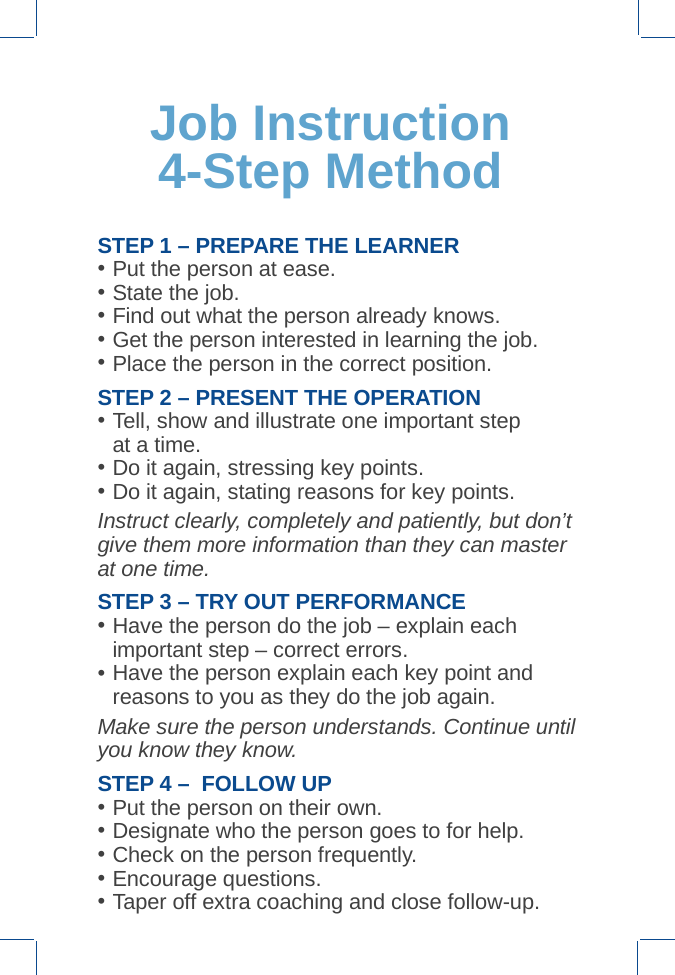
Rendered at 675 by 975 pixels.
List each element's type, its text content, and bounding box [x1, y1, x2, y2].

title Job Instruction 4-Step Method [75, 4, 600, 198]
list STEP 1 – PREPARE THE LEARNER Put the person at ease. State the job. Find out what the person already knows. Get the person interested in learning the job. Place the person in the correct position. STEP 2 – PRESENT THE OPERATION Tell, show and illustrate one important step at a time. Do it again, stressing key points. Do it again, stating reasons for key points. Instruct clearly, completely and patiently, but don’t give them more information than they can master at one time. STEP 3 – TRY OUT PERFORMANCE Have the person do the job – explain each important step – correct errors. Have the person explain each key point and reasons to you as they do the job again. Make sure the person understands. Continue until you know they know. STEP 4 – FOLLOW UP Put the person on their own. Designate who the person goes to for help. Check on the person frequently. Encourage questions. Taper off extra coaching and close follow-up. [97, 234, 578, 923]
